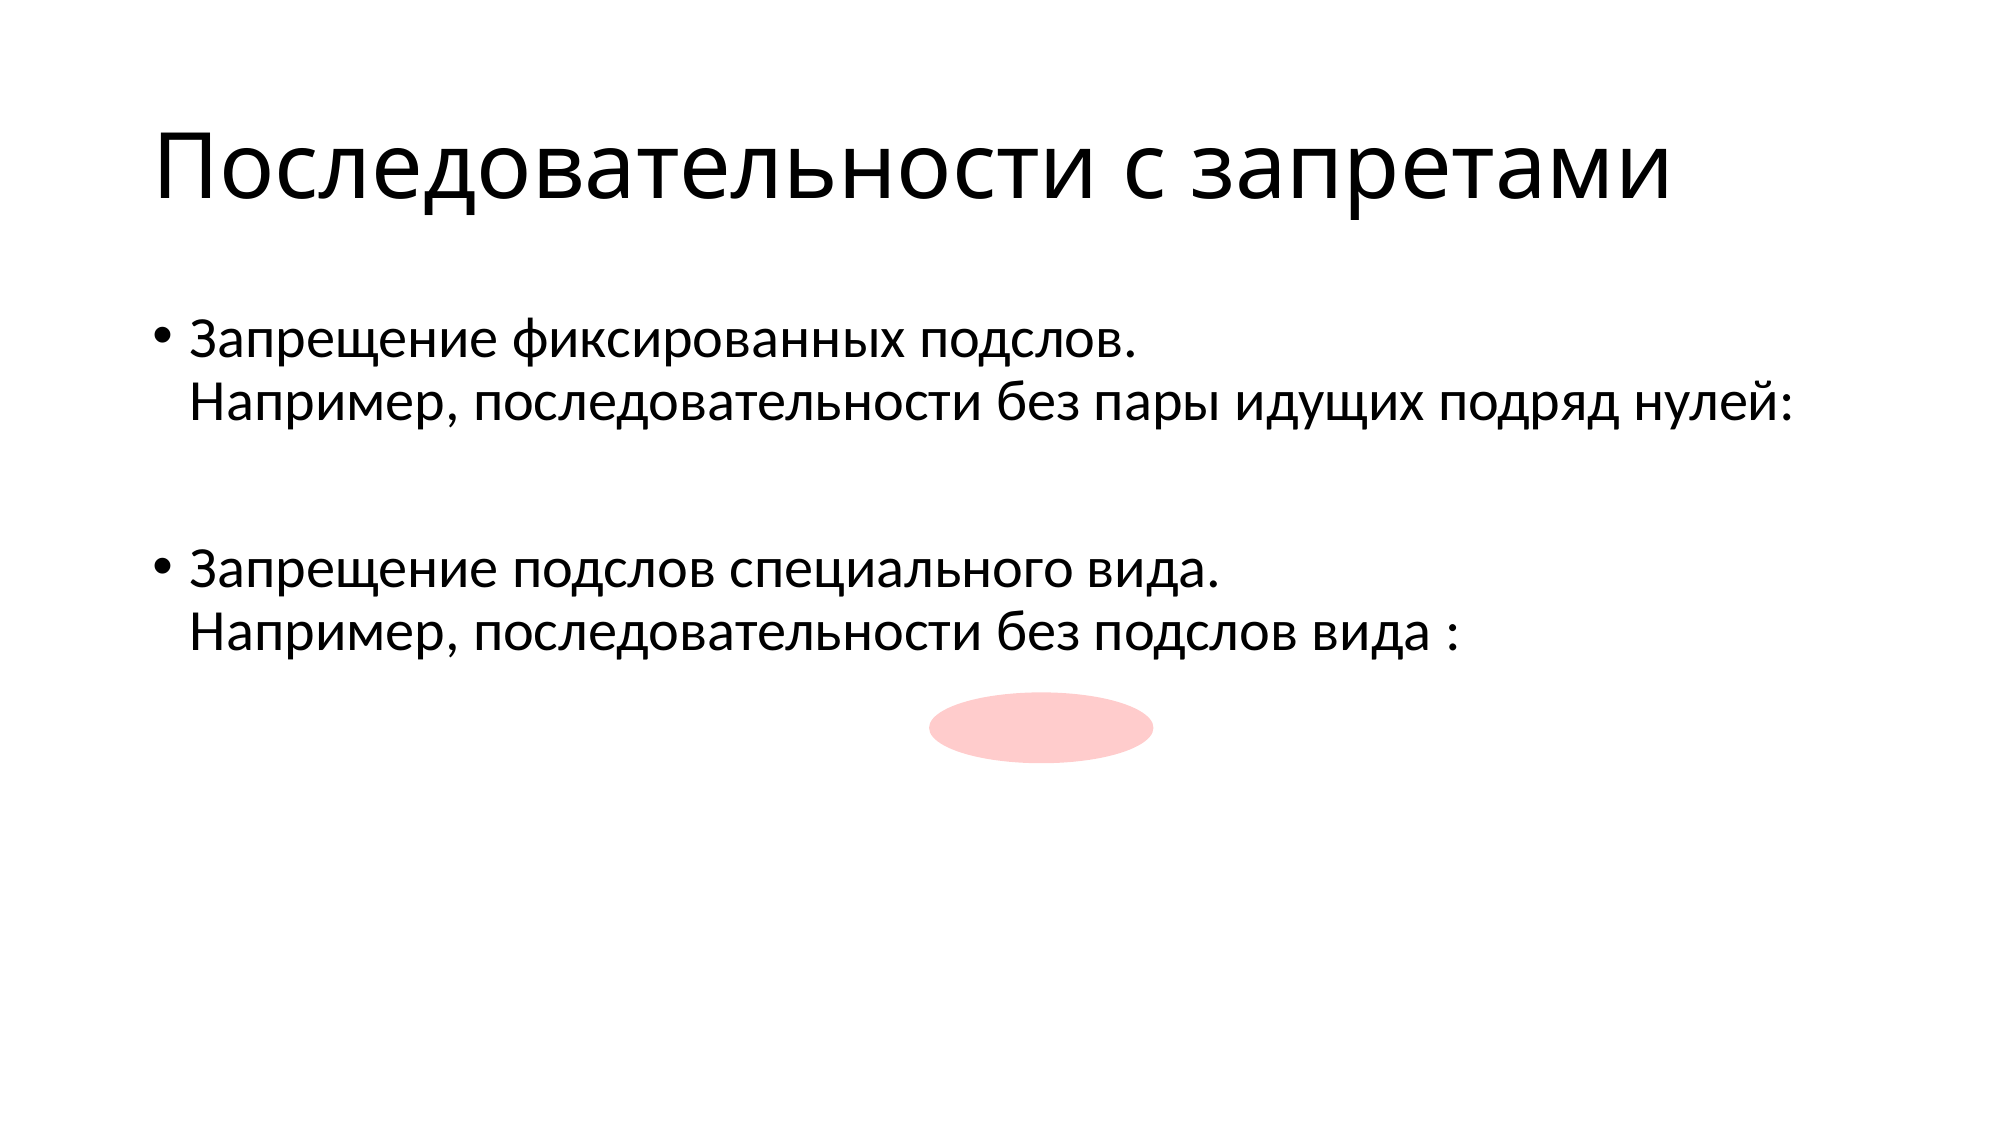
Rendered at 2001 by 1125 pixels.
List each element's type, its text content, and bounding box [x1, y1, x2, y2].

text_box [927, 691, 1155, 765]
title Последовательности с запретами [137, 59, 1863, 278]
